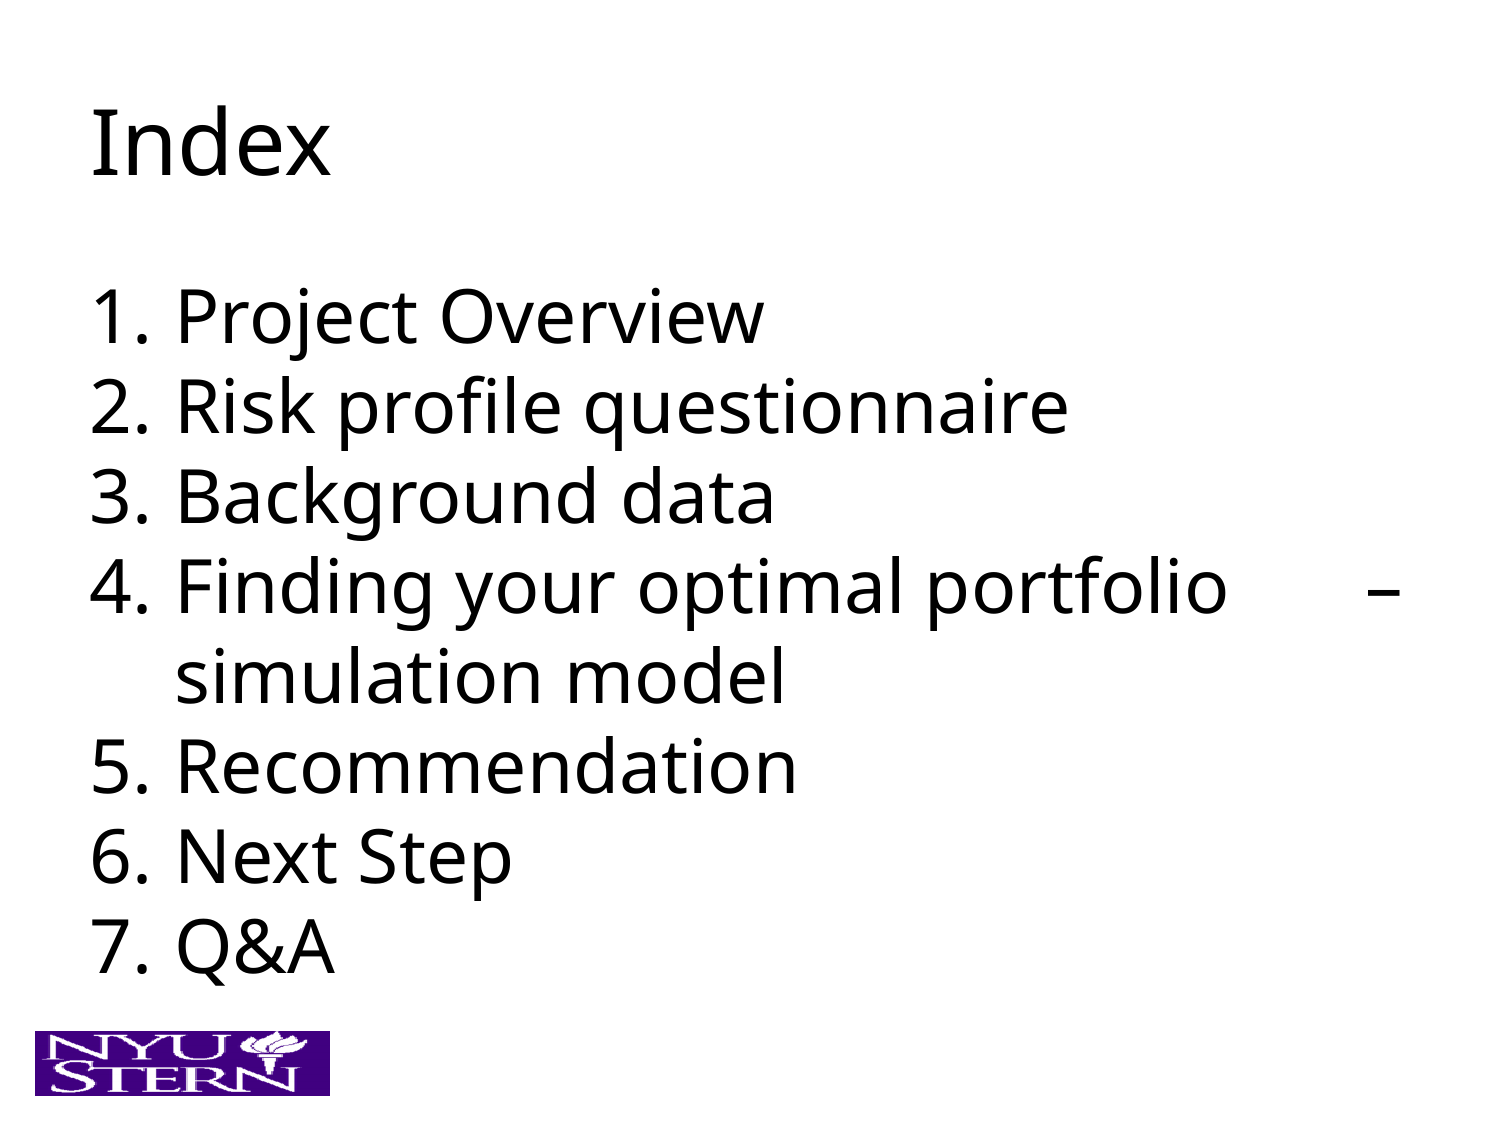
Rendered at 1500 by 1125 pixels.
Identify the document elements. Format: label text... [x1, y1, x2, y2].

title Index [75, 45, 1425, 233]
text_box Project Overview Risk profile questionnaire Background data Finding your optimal portfolio – simulation model Recommendation Next Step Q&A [74, 261, 1430, 1042]
picture [34, 1030, 330, 1097]
